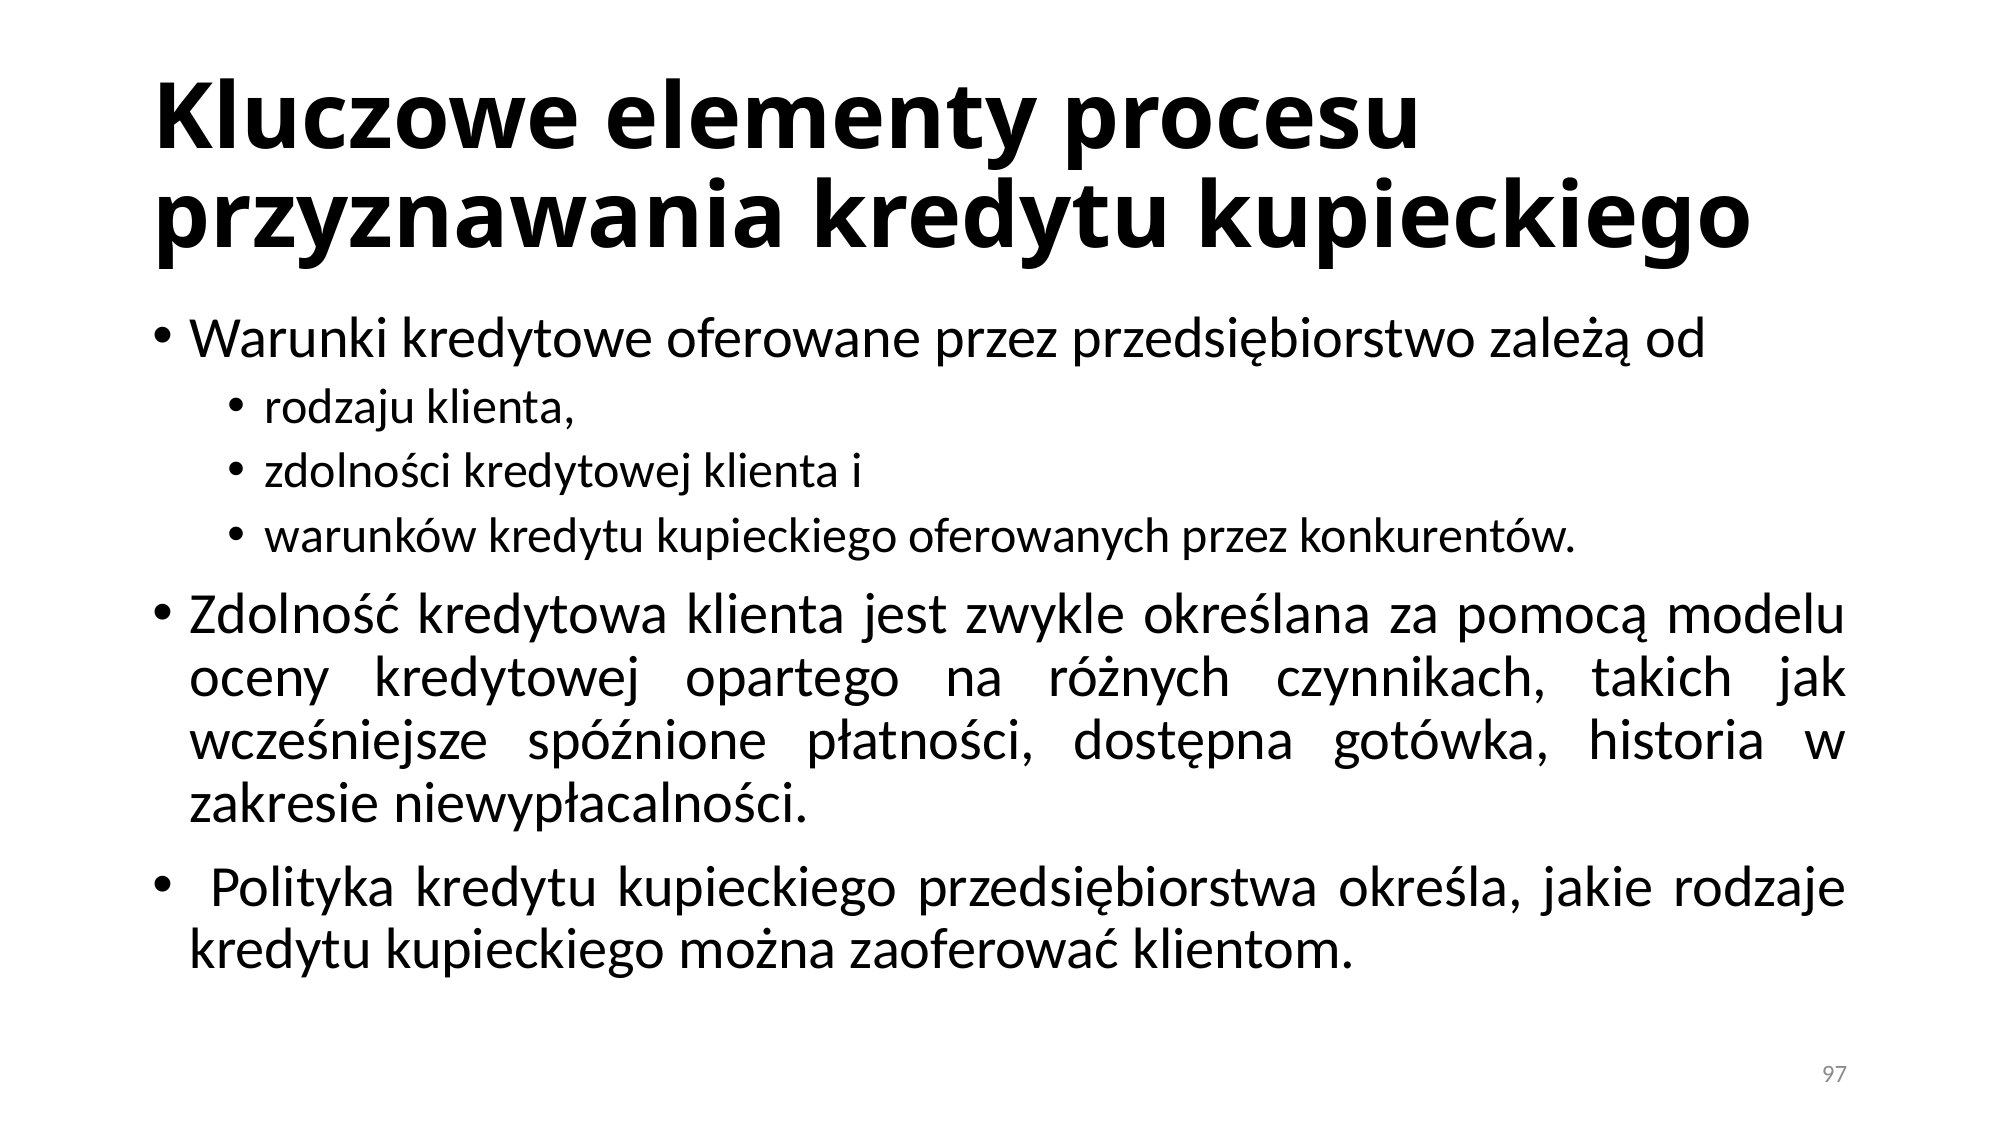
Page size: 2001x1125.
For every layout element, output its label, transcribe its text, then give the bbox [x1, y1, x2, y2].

list Warunki kredytowe oferowane przez przedsiębiorstwo zależą od rodzaju klienta, zdolności kredytowej klienta i warunków kredytu kupieckiego oferowanych przez konkurentów. Zdolność kredytowa klienta jest zwykle określana za pomocą modelu oceny kredytowej opartego na różnych czynnikach, takich jak wcześniejsze spóźnione płatności, dostępna gotówka, historia w zakresie niewypłacalności. Polityka kredytu kupieckiego przedsiębiorstwa określa, jakie rodzaje kredytu kupieckiego można zaoferować klientom. [137, 299, 1863, 1014]
title Kluczowe elementy procesu przyznawania kredytu kupieckiego [137, 59, 1863, 278]
slide_number 97 [1412, 1042, 1863, 1103]
